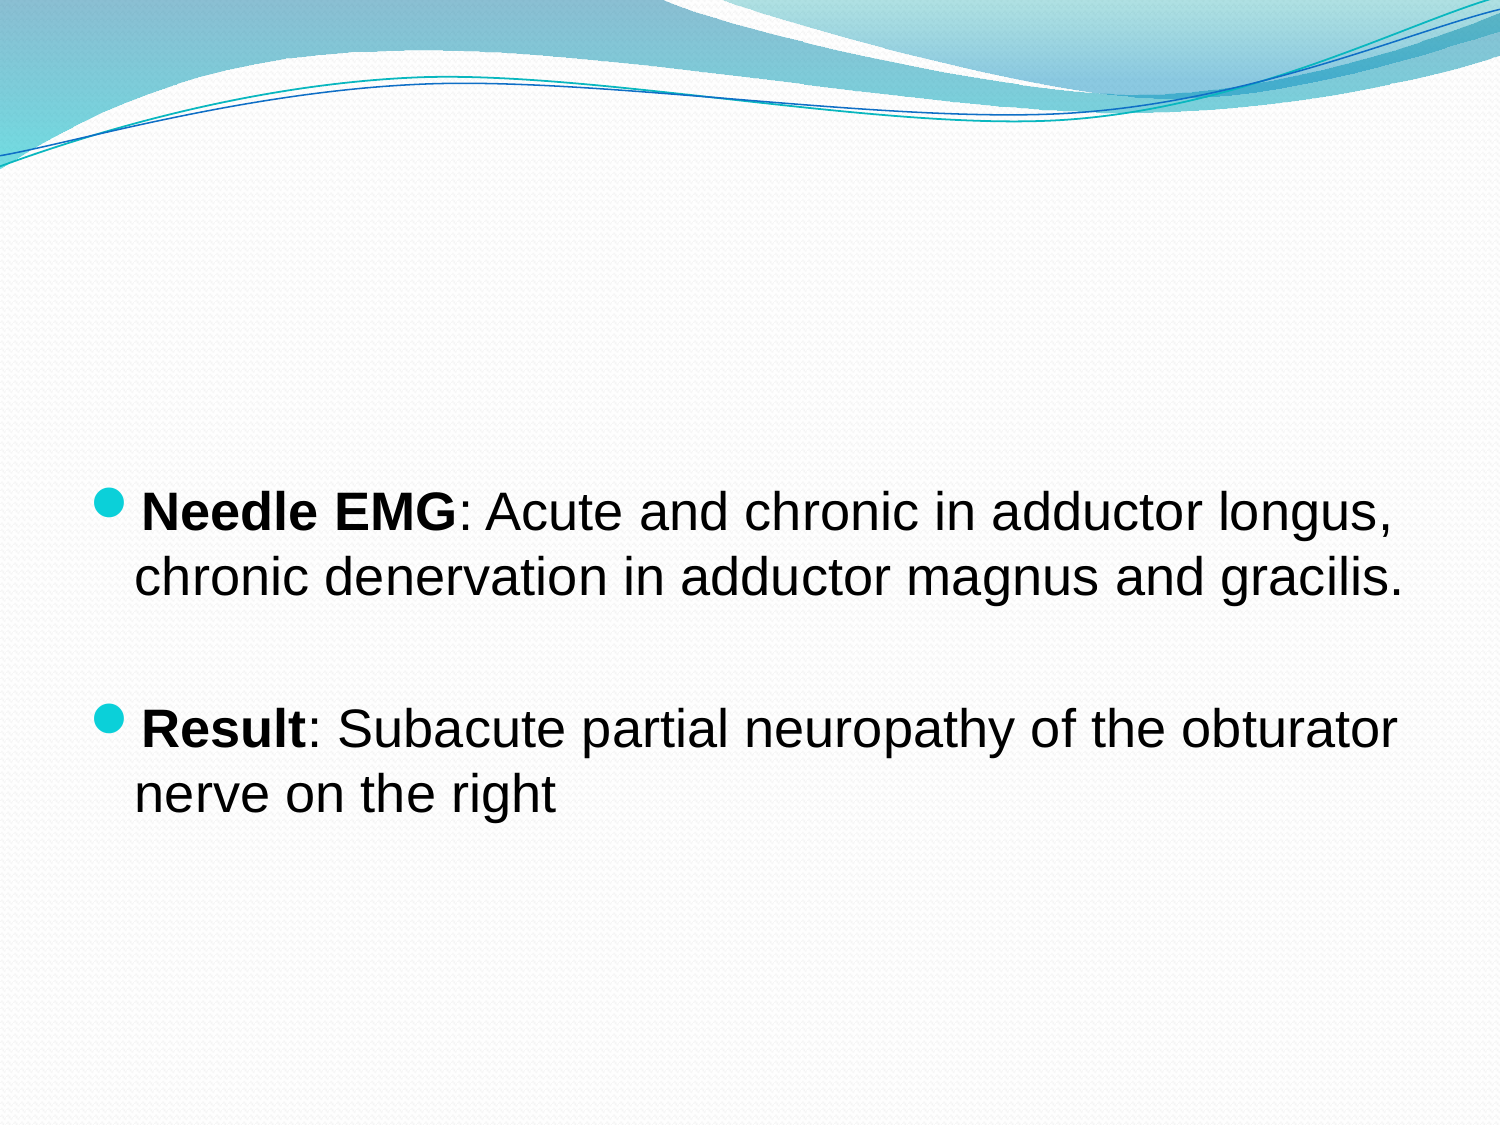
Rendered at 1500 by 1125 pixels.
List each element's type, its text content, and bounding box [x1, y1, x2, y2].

list Needle EMG: Acute and chronic in adductor longus, chronic denervation in adductor magnus and gracilis. Result: Subacute partial neuropathy of the obturator nerve on the right [75, 317, 1425, 1038]
